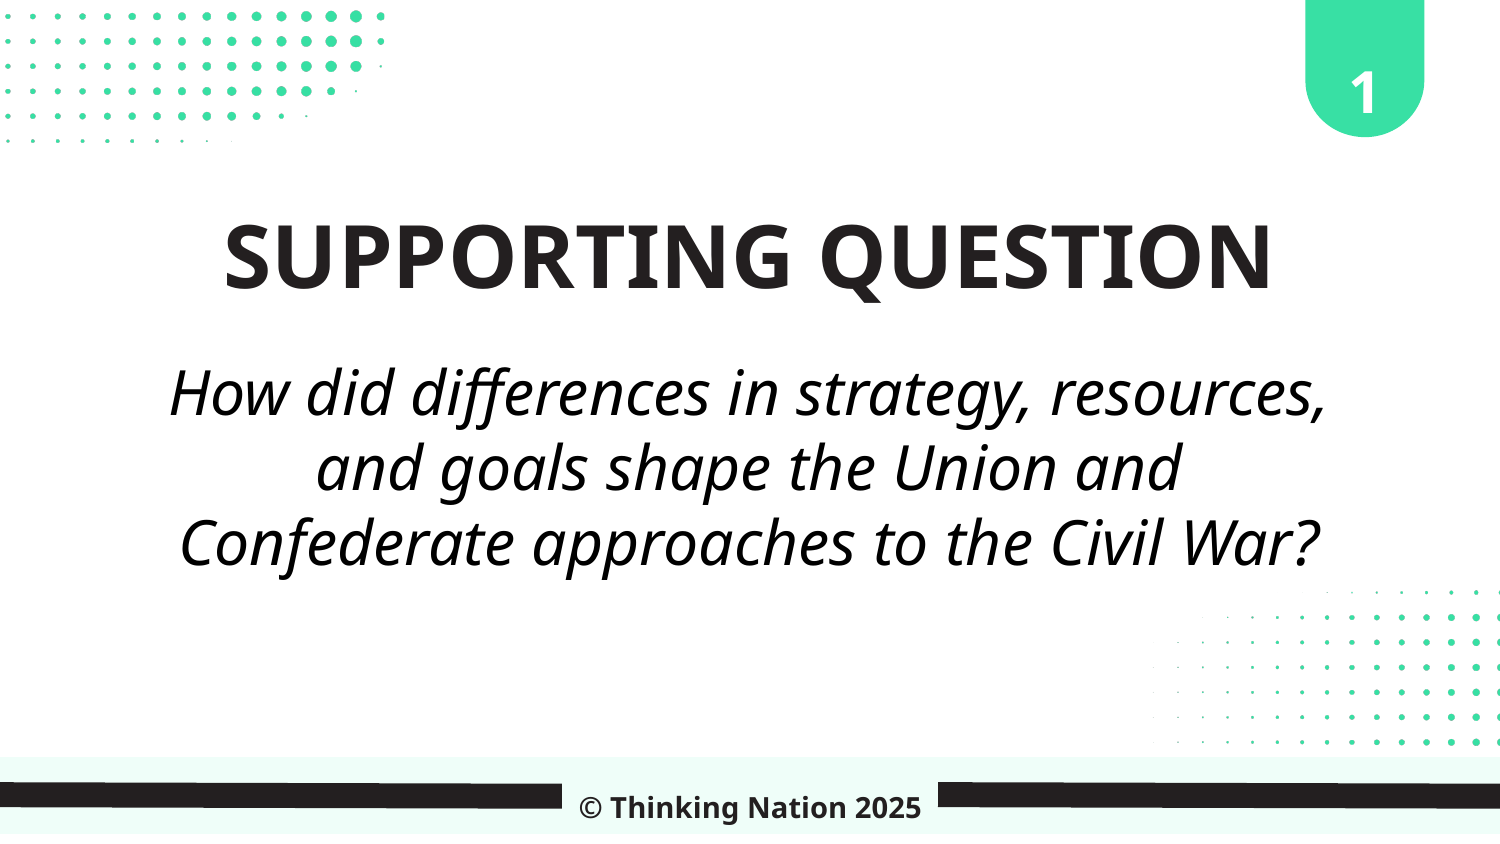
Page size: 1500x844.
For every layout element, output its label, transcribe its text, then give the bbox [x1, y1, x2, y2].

text_box [1128, 590, 1500, 755]
text_box How did differences in strategy, resources, and goals shape the Union and Confederate approaches to the Civil War? [146, 287, 1353, 643]
text_box [0, 0, 385, 144]
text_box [0, 756, 1500, 835]
text_box SUPPORTING QUESTION [209, 159, 1291, 307]
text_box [1300, 0, 1430, 138]
